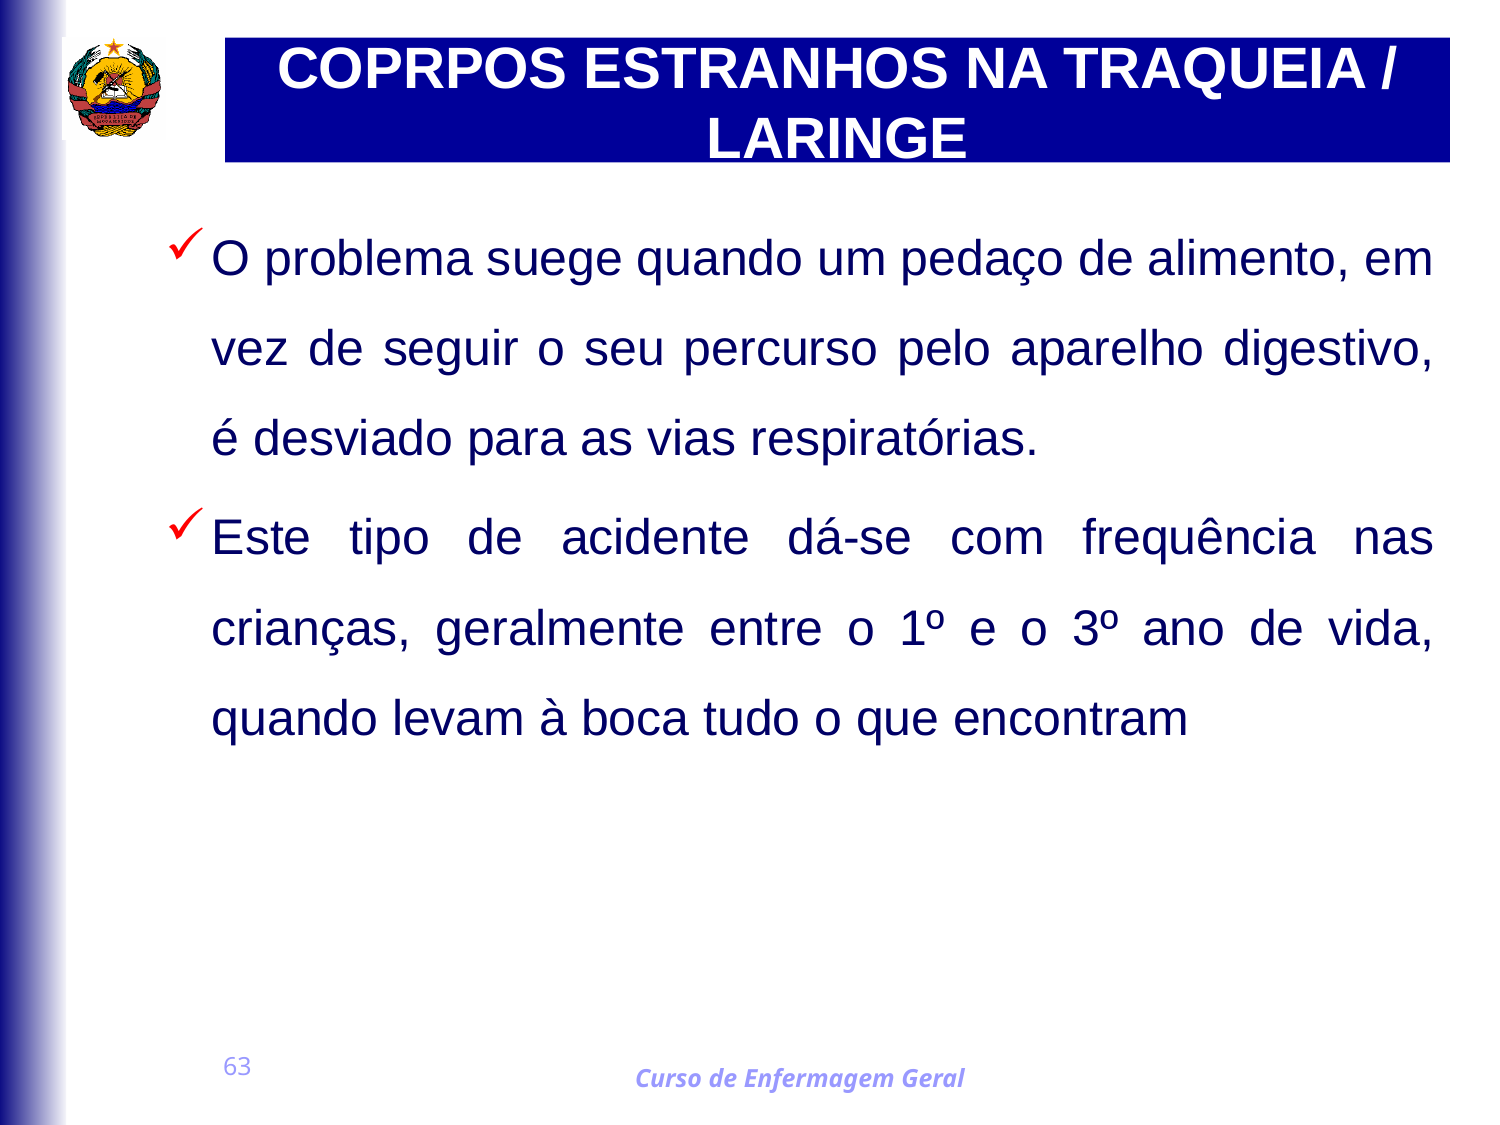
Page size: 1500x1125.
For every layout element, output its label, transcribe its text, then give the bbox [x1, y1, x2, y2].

footer Curso de Enfermagem Geral [499, 1049, 1101, 1101]
title COPRPOS ESTRANHOS NA TRAQUEIA / LARINGE [224, 37, 1451, 163]
slide_number 63 [62, 1037, 413, 1098]
list O problema suege quando um pedaço de alimento, em vez de seguir o seu percurso pelo aparelho digestivo, é desviado para as vias respiratórias. Este tipo de acidente dá-se com frequência nas crianças, geralmente entre o 1º e o 3º ano de vida, quando levam à boca tudo o que encontram [74, 187, 1451, 1013]
